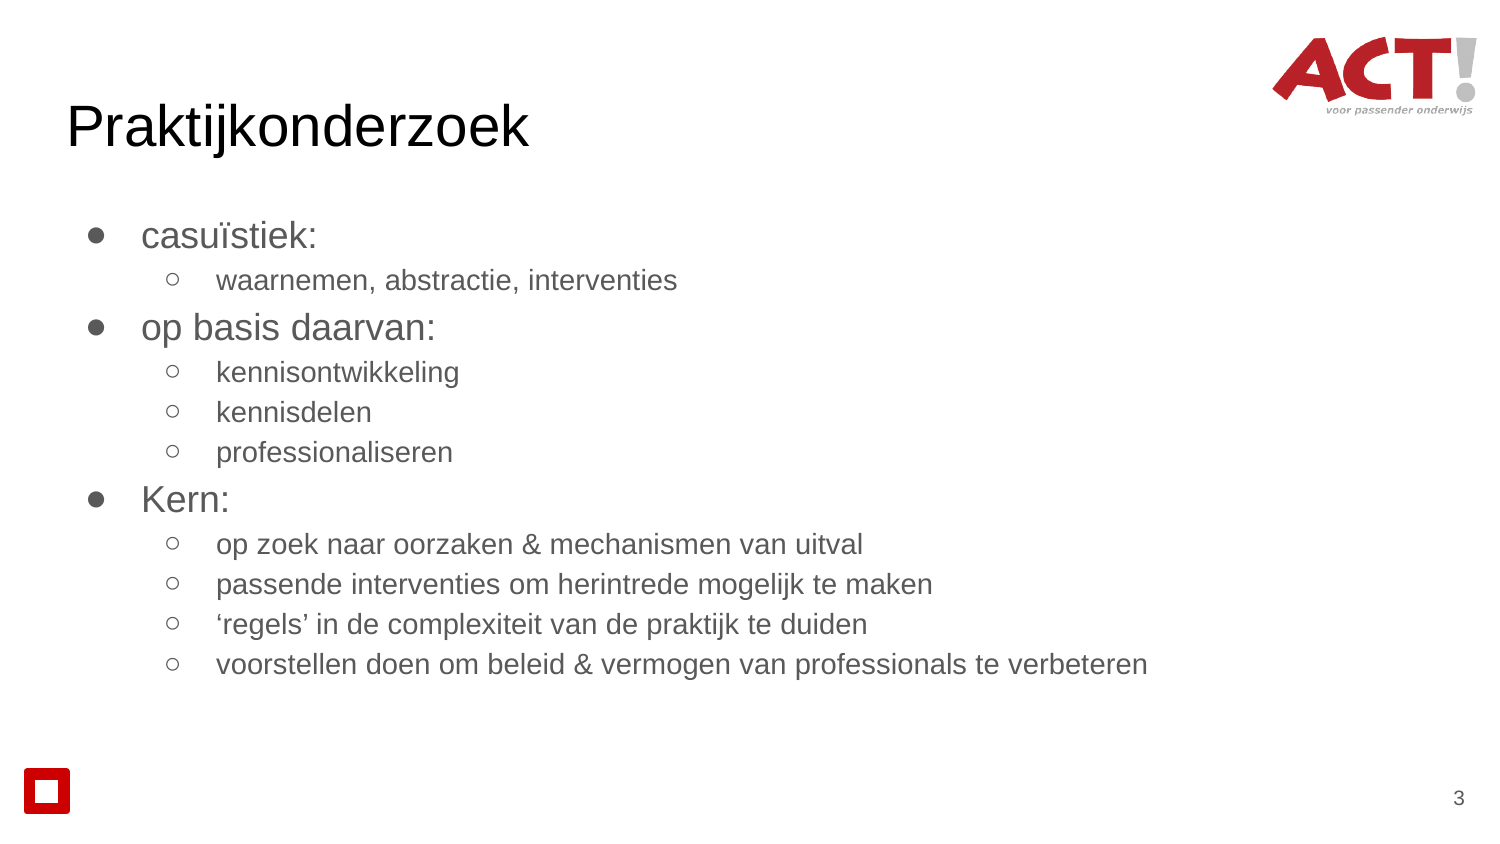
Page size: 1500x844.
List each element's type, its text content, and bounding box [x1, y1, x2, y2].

slide_number 3 [1389, 764, 1480, 830]
picture [1268, 21, 1480, 116]
title Praktijkonderzoek [51, 72, 1449, 167]
list casuïstiek: waarnemen, abstractie, interventies op basis daarvan: kennisontwikkeling kennisdelen professionaliseren Kern: op zoek naar oorzaken & mechanismen van uitval passende interventies om herintrede mogelijk te maken ‘regels’ in de complexiteit van de praktijk te duiden voorstellen doen om beleid & vermogen van professionals te verbeteren [51, 189, 1449, 750]
